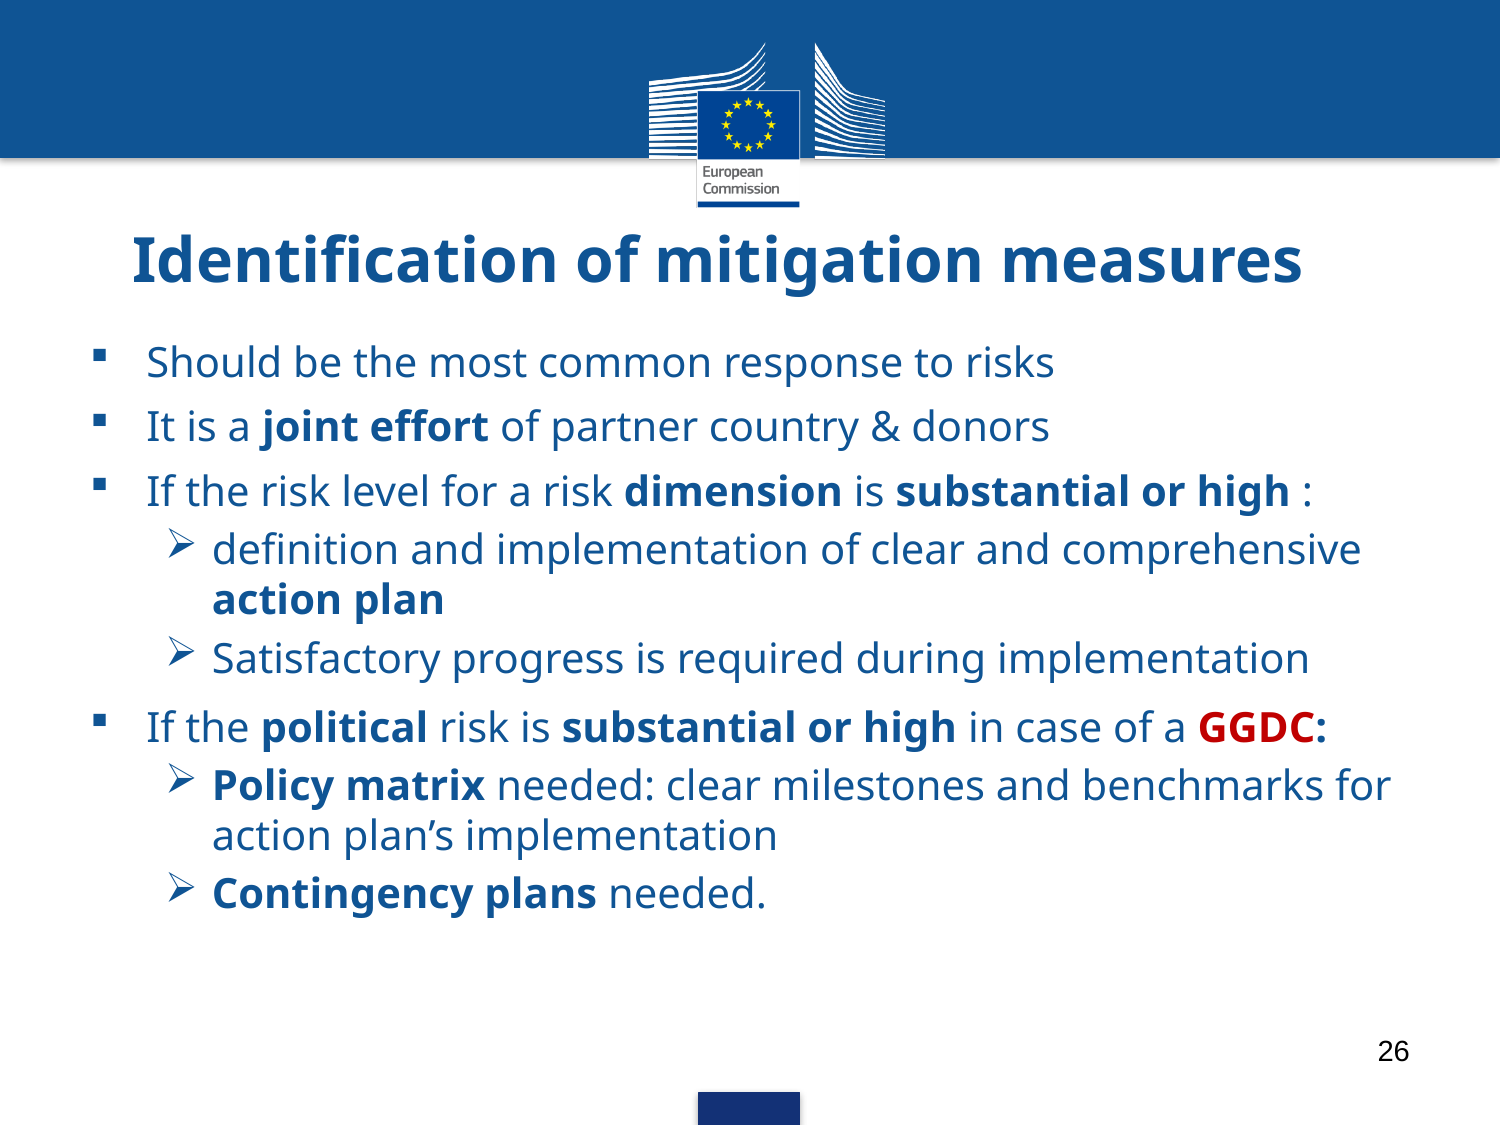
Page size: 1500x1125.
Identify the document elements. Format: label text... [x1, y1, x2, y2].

slide_number 26 [1074, 1024, 1426, 1103]
list Should be the most common response to risks It is a joint effort of partner country & donors If the risk level for a risk dimension is substantial or high : definition and implementation of clear and comprehensive action plan Satisfactory progress is required during implementation If the political risk is substantial or high in case of a GGDC: Policy matrix needed: clear milestones and benchmarks for action plan’s implementation Contingency plans needed. [74, 327, 1426, 1012]
title Identification of mitigation measures [58, 210, 1409, 305]
picture [649, 42, 885, 208]
